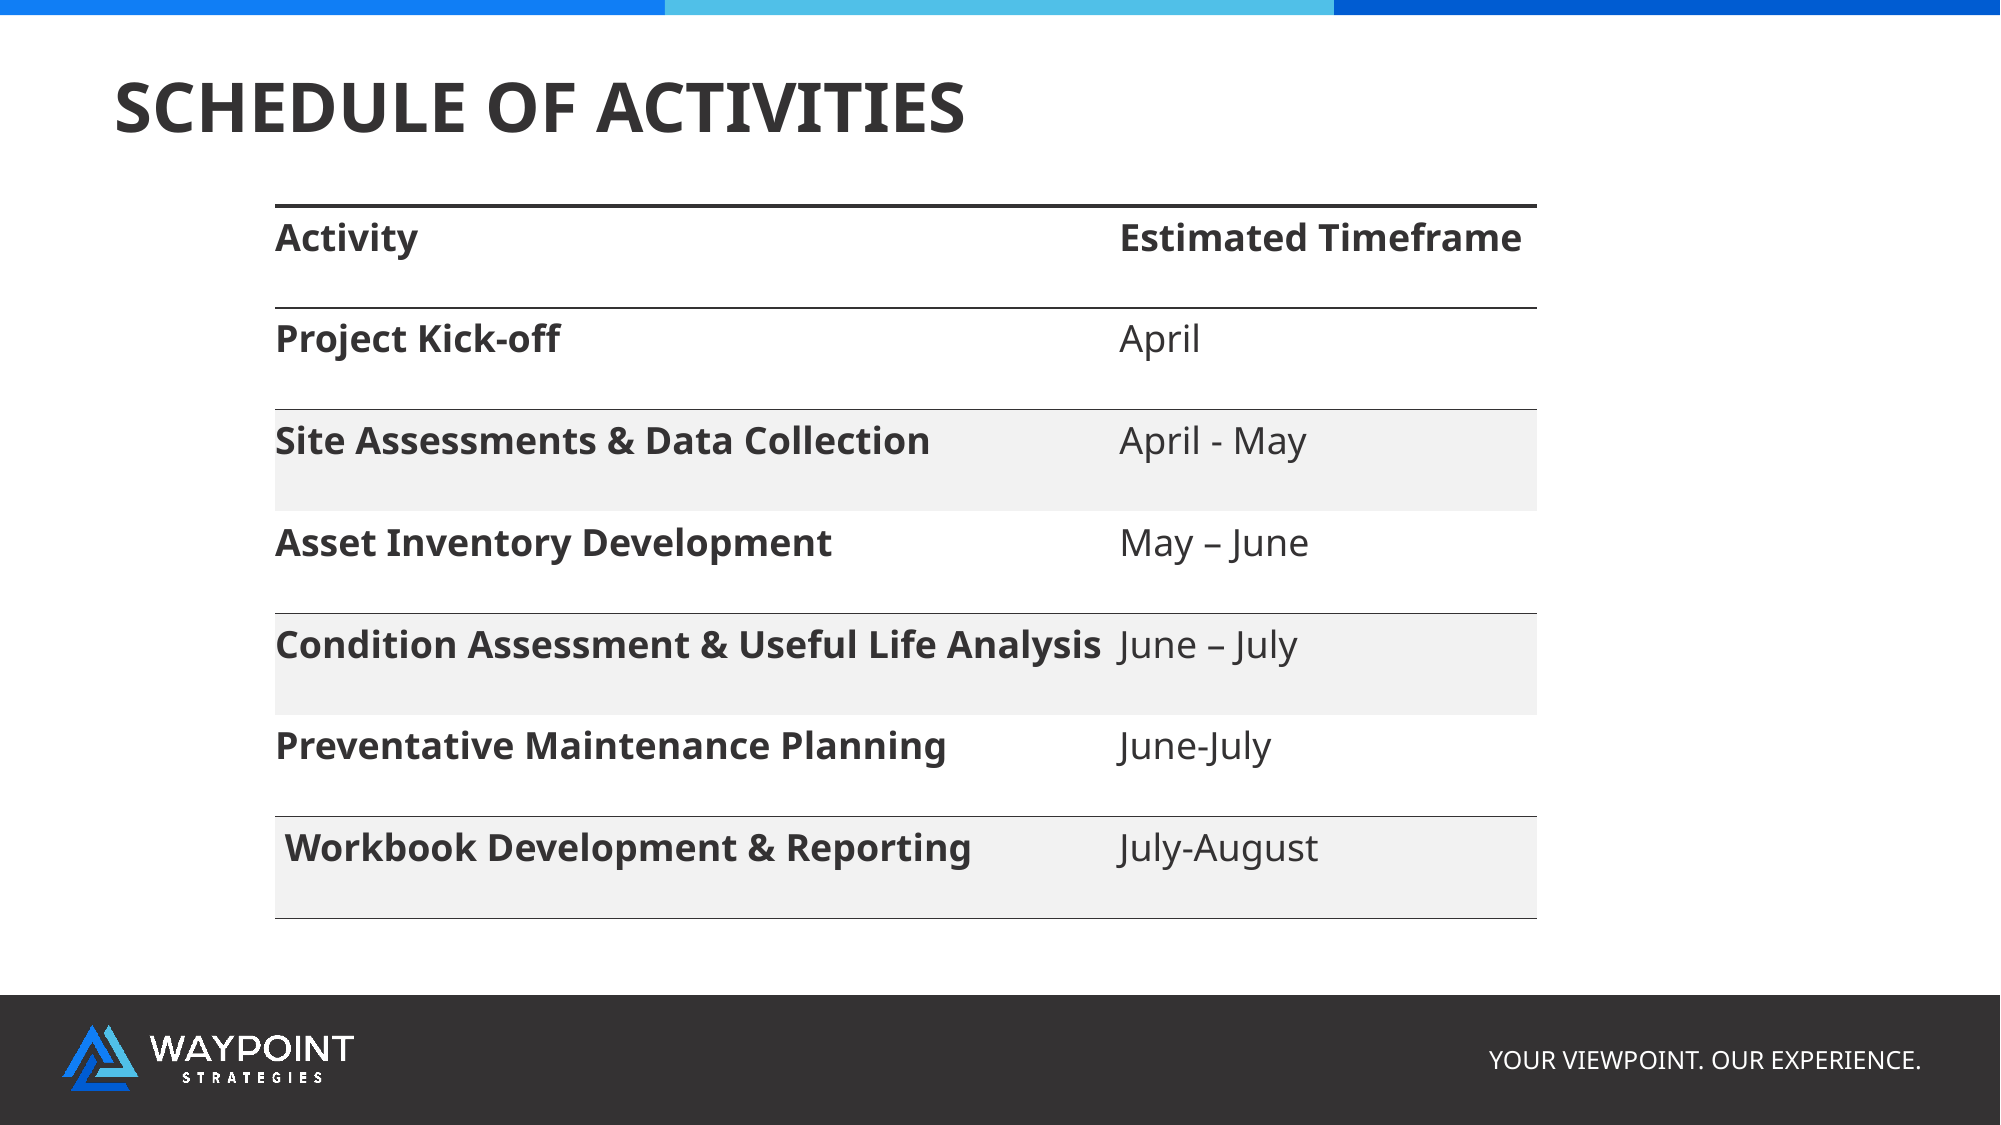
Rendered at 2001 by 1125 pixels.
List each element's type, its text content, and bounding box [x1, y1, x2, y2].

table_cell June-July [1119, 715, 1537, 816]
table_cell Condition Assessment & Useful Life Analysis [275, 614, 1119, 715]
table_cell July-August [1119, 817, 1537, 918]
table_header Activity [275, 208, 1119, 307]
table_cell May – June [1119, 511, 1537, 613]
table_cell Preventative Maintenance Planning [275, 715, 1119, 816]
table_cell Site Assessments & Data Collection [275, 410, 1119, 511]
table_cell Project Kick-off [275, 309, 1119, 409]
table_cell April - May [1119, 410, 1537, 511]
table_header Estimated Timeframe [1119, 208, 1537, 307]
picture [62, 1024, 354, 1091]
table_cell Workbook Development & Reporting [275, 817, 1119, 918]
table_cell June – July [1119, 614, 1537, 715]
table_cell April [1119, 309, 1537, 409]
title Schedule of Activities [99, 45, 1900, 165]
table_cell Asset Inventory Development [275, 511, 1119, 613]
